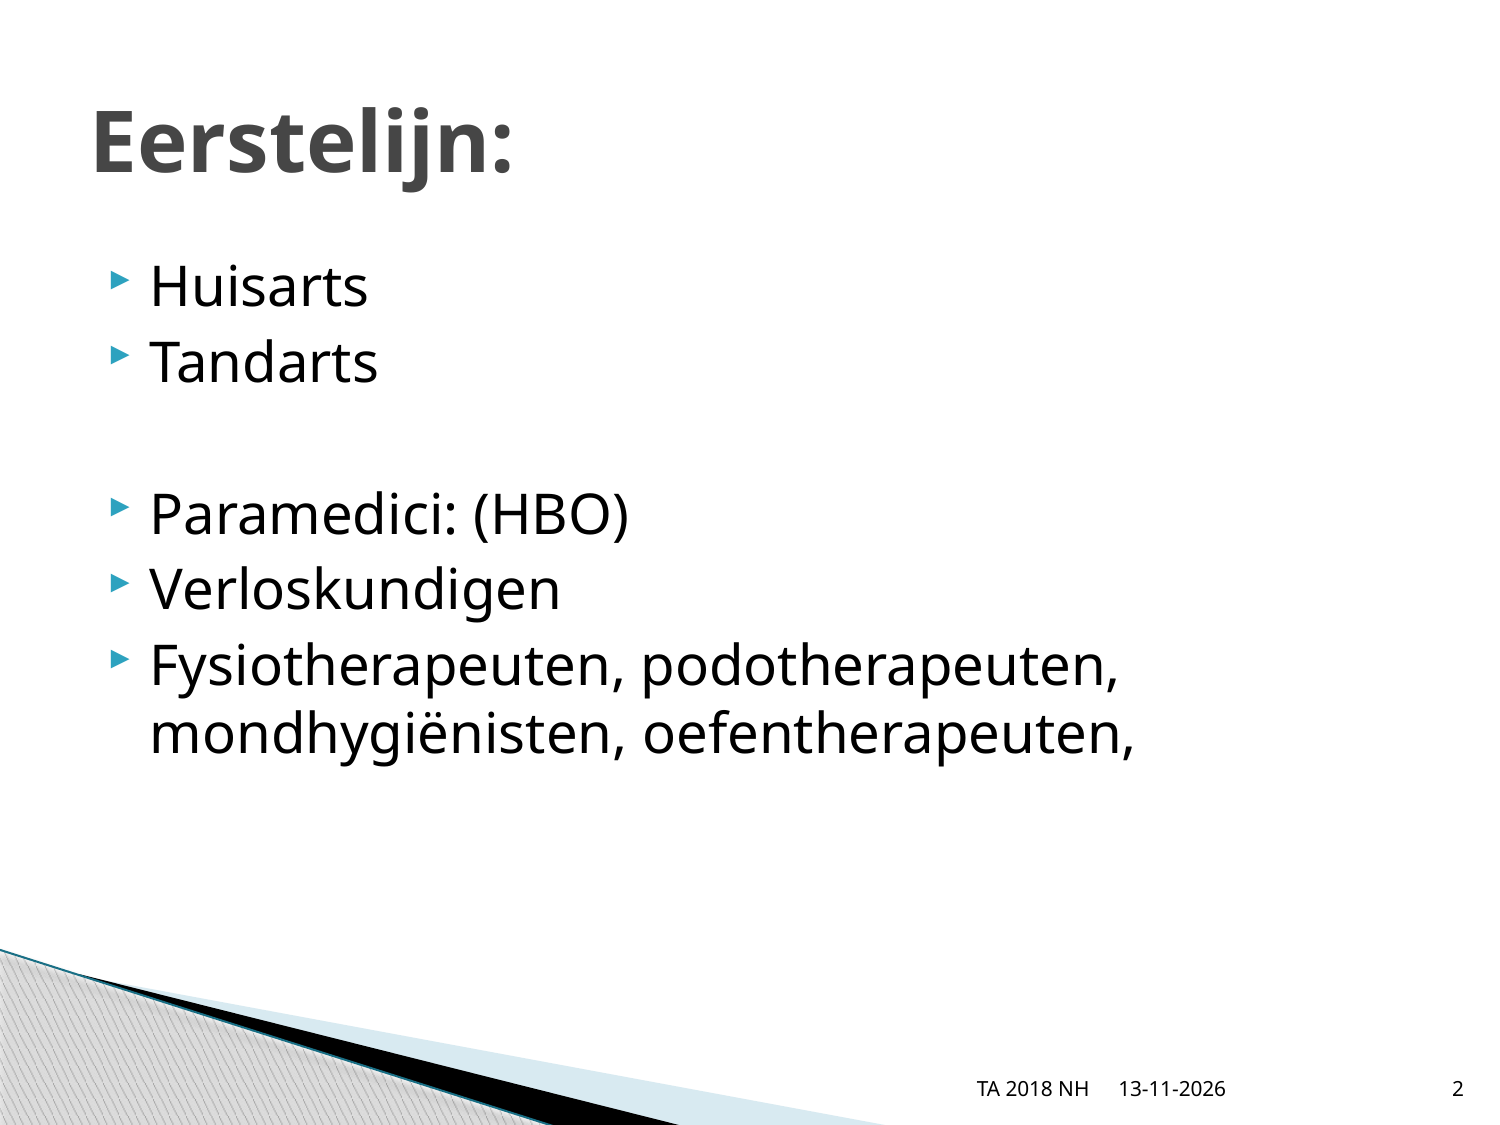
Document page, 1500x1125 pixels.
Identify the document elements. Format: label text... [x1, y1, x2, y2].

footer TA 2018 NH [718, 1051, 1105, 1112]
list Huisarts Tandarts Paramedici: (HBO) Verloskundigen Fysiotherapeuten, podotherapeuten, mondhygiënisten, oefentherapeuten, [75, 243, 1425, 986]
slide_number 2 [1418, 1051, 1479, 1112]
title Eerstelijn: [75, 45, 1425, 233]
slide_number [1105, 1051, 1418, 1112]
